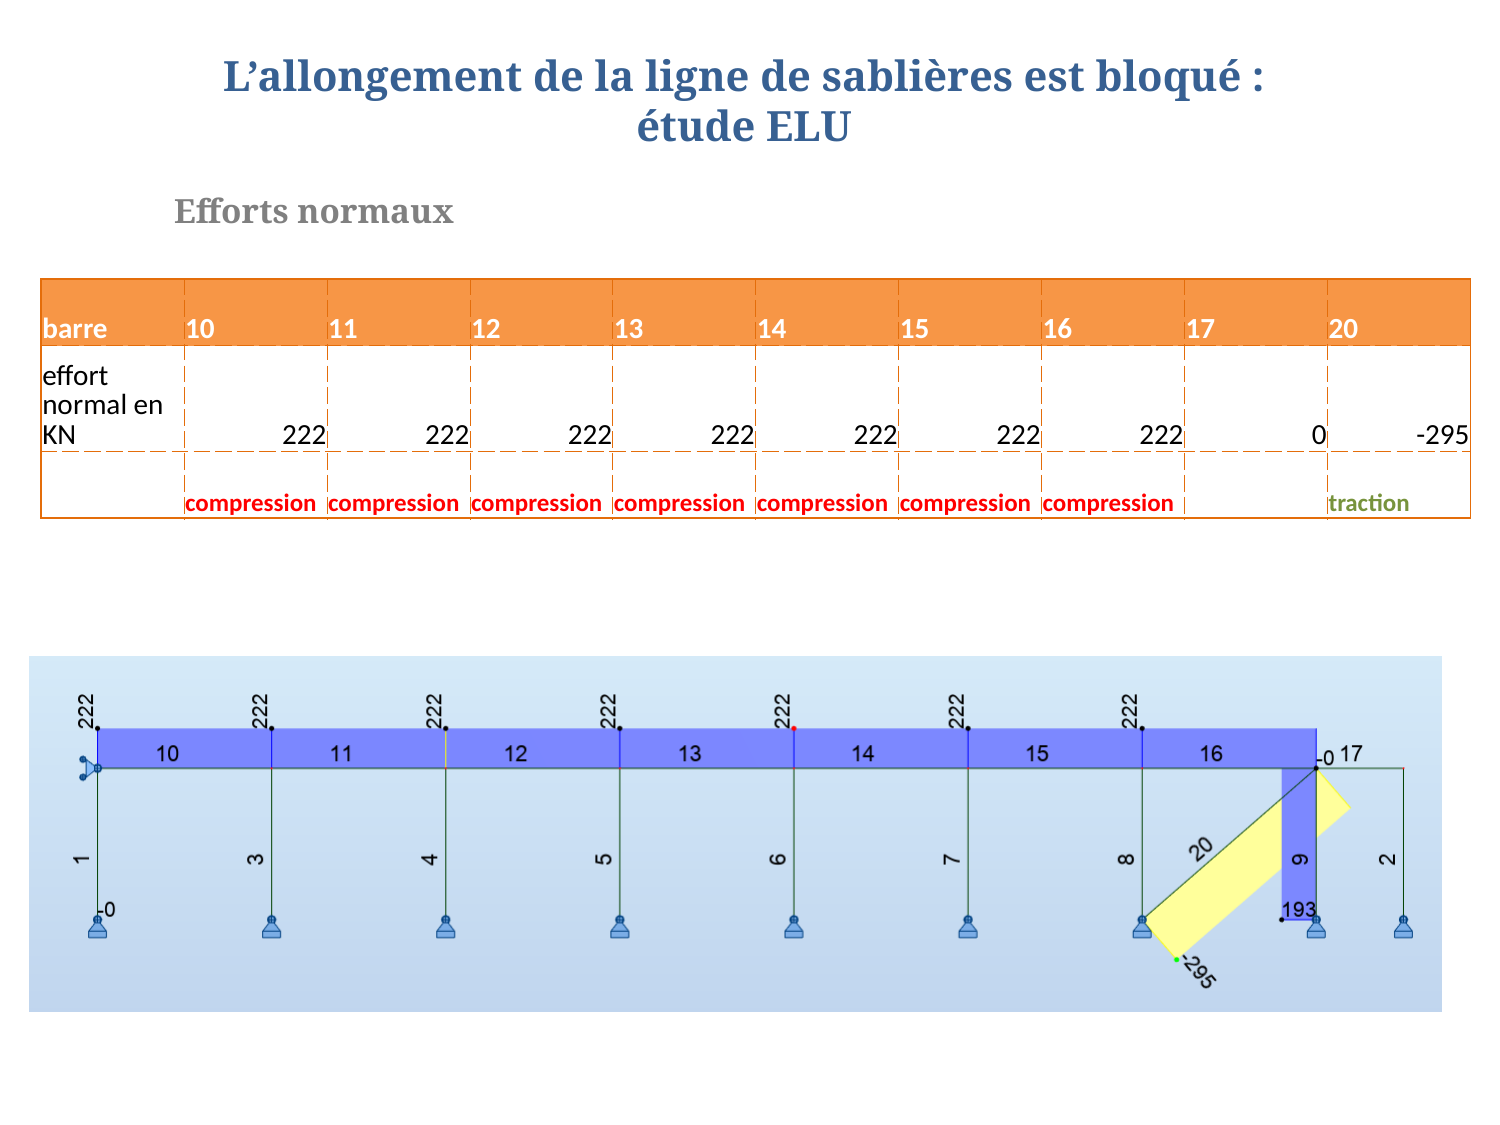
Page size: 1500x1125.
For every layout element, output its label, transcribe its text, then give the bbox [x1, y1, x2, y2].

table_header 15 [899, 280, 1042, 346]
table_header 20 [1328, 280, 1470, 346]
table_cell 222 [184, 346, 327, 451]
table_cell compression [899, 451, 1042, 517]
table_cell -295 [1328, 346, 1470, 451]
table_cell 222 [899, 346, 1042, 451]
table_cell 222 [613, 346, 756, 451]
table_header 12 [470, 280, 613, 346]
table_cell 222 [756, 346, 899, 451]
table_header 13 [613, 280, 756, 346]
table_cell 0 [1185, 346, 1328, 451]
table_header 14 [756, 280, 899, 346]
table_cell compression [1042, 451, 1185, 517]
table_cell effort normal en KN [42, 346, 184, 451]
table_header barre [42, 280, 184, 346]
table_cell traction [1328, 451, 1470, 517]
table_cell compression [613, 451, 756, 517]
table_cell 222 [327, 346, 470, 451]
table_cell compression [184, 451, 327, 517]
table_header 10 [184, 280, 327, 346]
table_cell compression [470, 451, 613, 517]
table_cell 222 [1042, 346, 1185, 451]
table_cell compression [327, 451, 470, 517]
table_header 11 [327, 280, 470, 346]
picture [28, 656, 1442, 1013]
table_cell [42, 451, 184, 517]
table_cell [1185, 451, 1328, 517]
table_cell 222 [470, 346, 613, 451]
table_cell compression [756, 451, 899, 517]
table_header 17 [1185, 280, 1328, 346]
table_header 16 [1042, 280, 1185, 346]
text_box L’allongement de la ligne de sablières est bloqué : étude ELU Efforts normaux [159, 42, 1329, 238]
